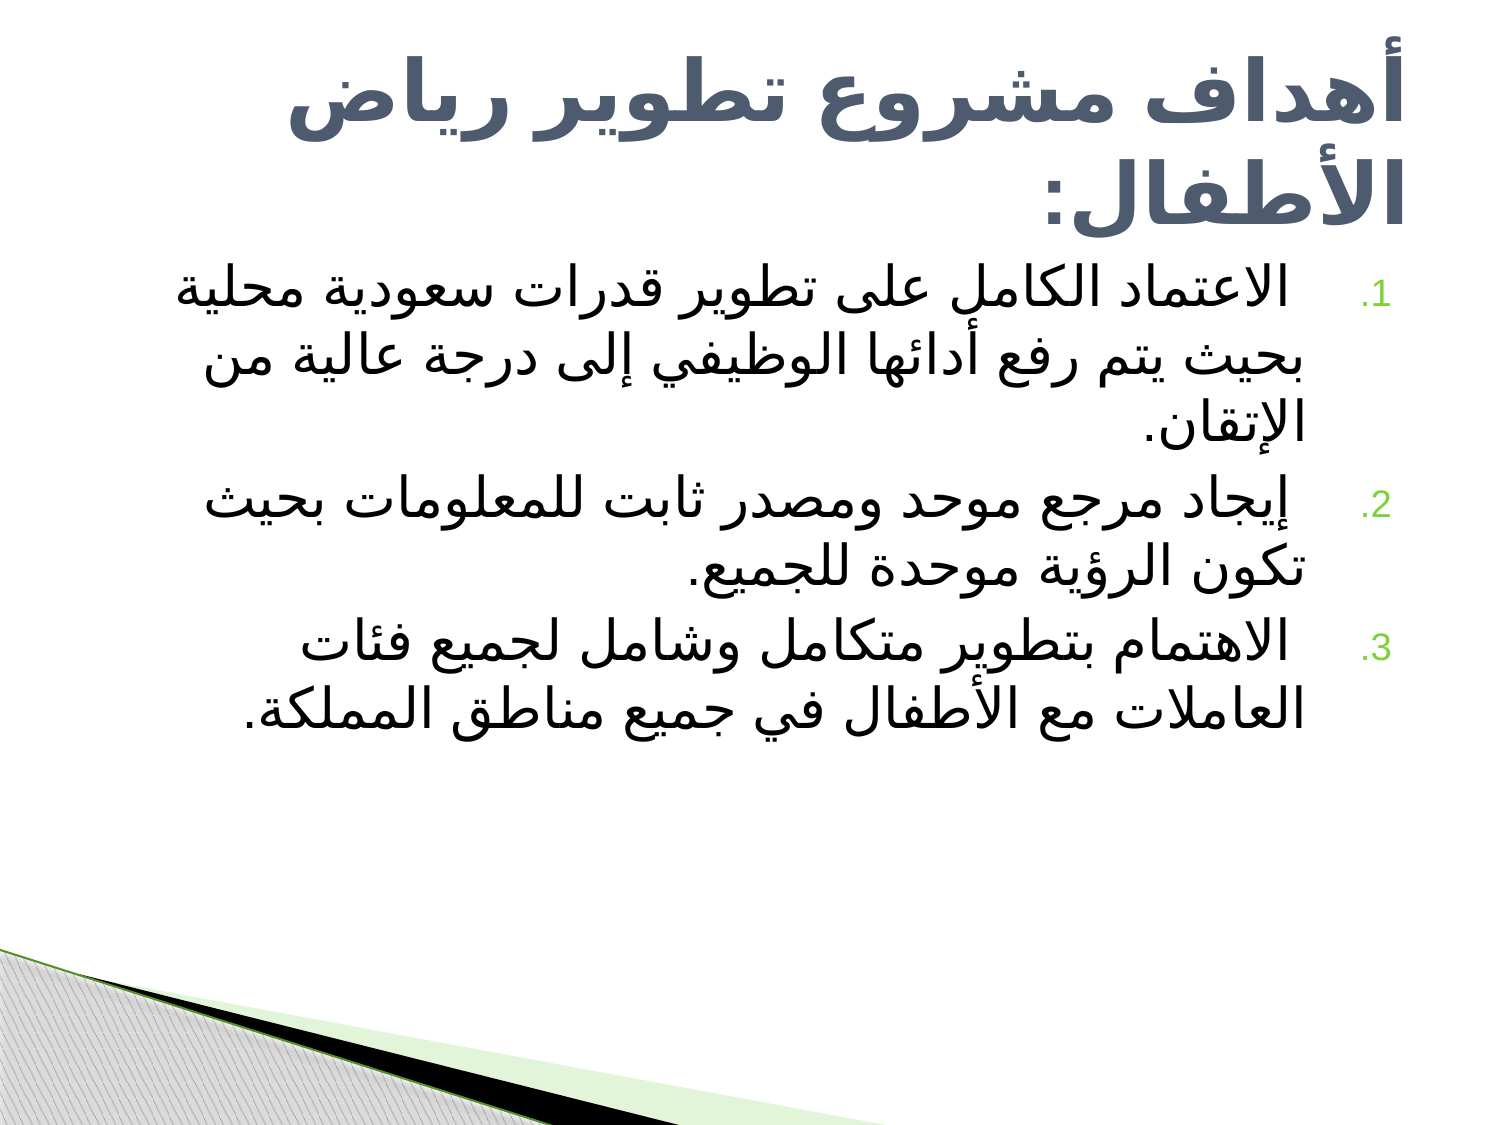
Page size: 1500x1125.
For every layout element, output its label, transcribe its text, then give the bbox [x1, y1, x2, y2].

list الاعتماد الكامل على تطوير قدرات سعودية محلية بحيث يتم رفع أدائها الوظيفي إلى درجة عالية من الإتقان. إيجاد مرجع موحد ومصدر ثابت للمعلومات بحيث تكون الرؤية موحدة للجميع. الاهتمام بتطوير متكامل وشامل لجميع فئات العاملات مع الأطفال في جميع مناطق المملكة. [74, 242, 1426, 986]
title أهداف مشروع تطوير رياض الأطفال: [75, 45, 1425, 233]
